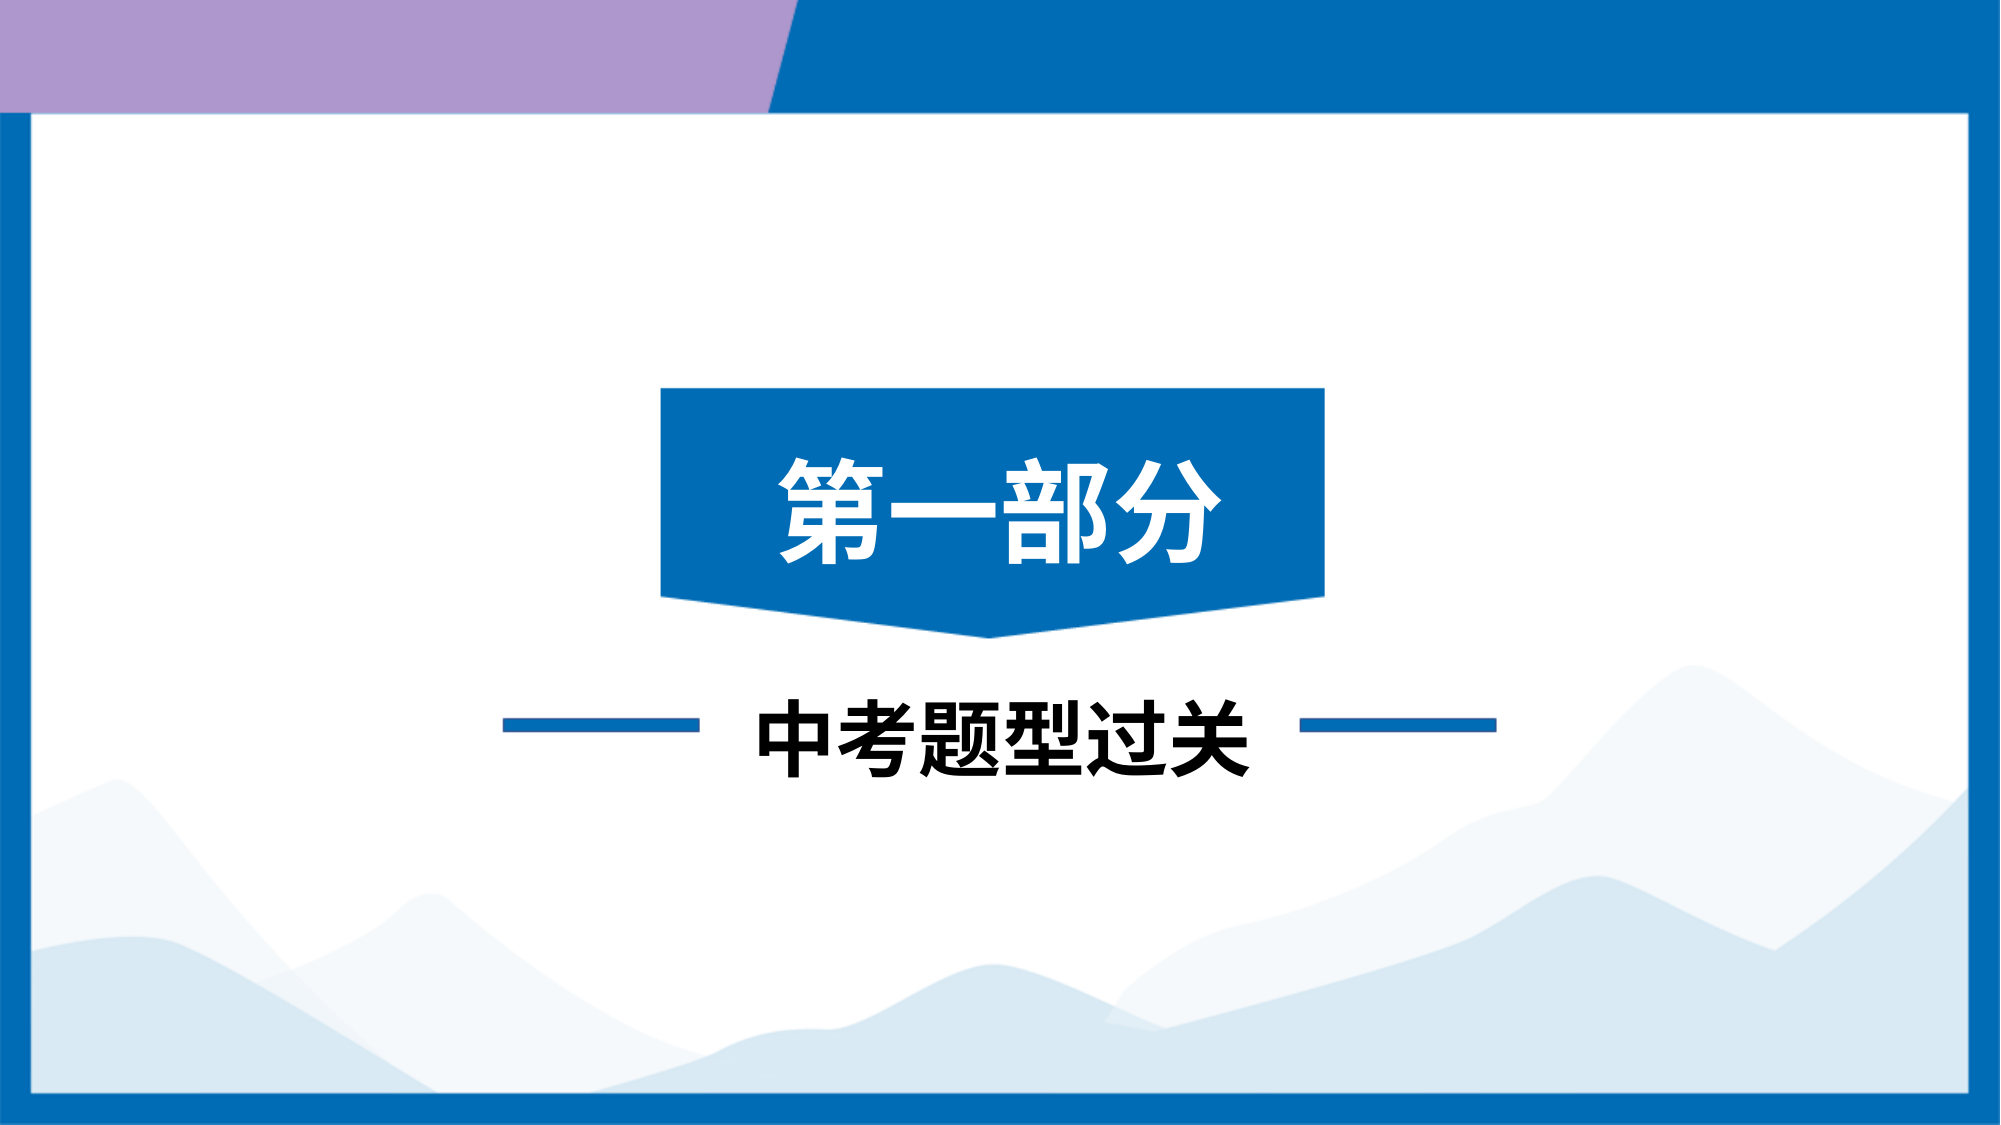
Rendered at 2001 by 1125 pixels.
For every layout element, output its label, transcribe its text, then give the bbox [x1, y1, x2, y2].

text_box 第一部分 [667, 391, 1332, 578]
picture [0, 0, 2000, 1125]
text_box 中考题型过关 [700, 646, 1304, 788]
